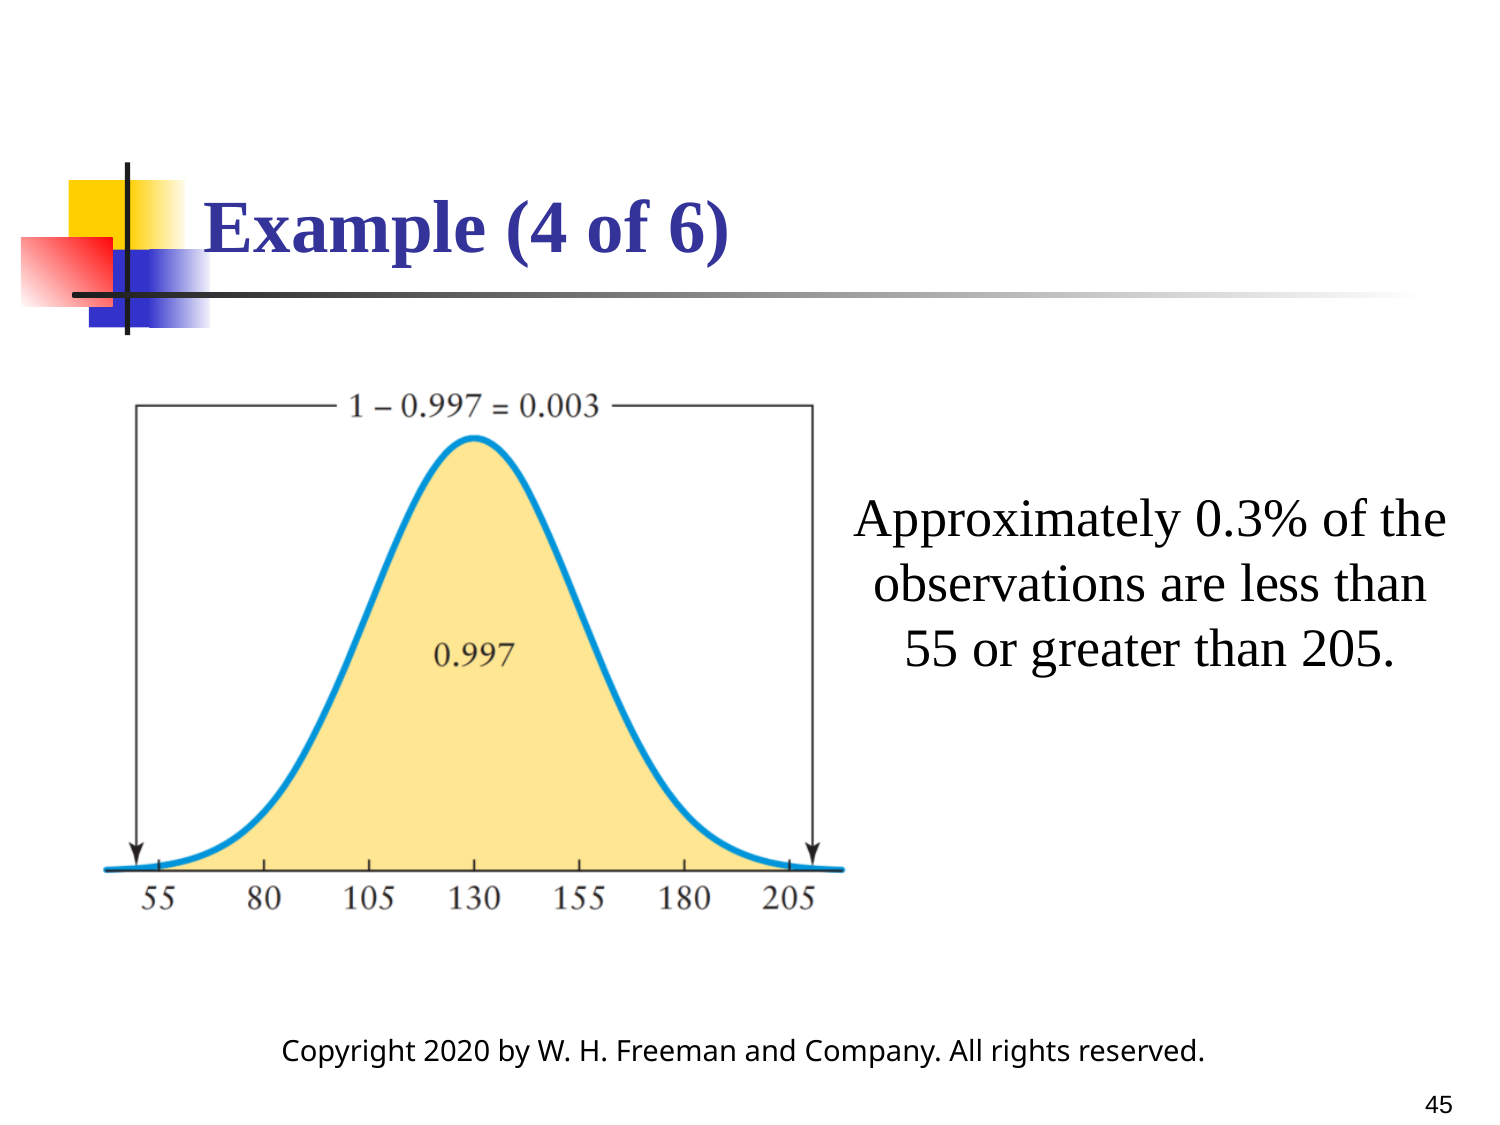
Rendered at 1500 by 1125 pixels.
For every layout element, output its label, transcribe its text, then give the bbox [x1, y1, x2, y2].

title Example (4 of 6) [188, 35, 1468, 275]
list Approximately 0.3% of the observations are less than 55 or greater than 205. [851, 474, 1465, 681]
picture [102, 392, 847, 911]
